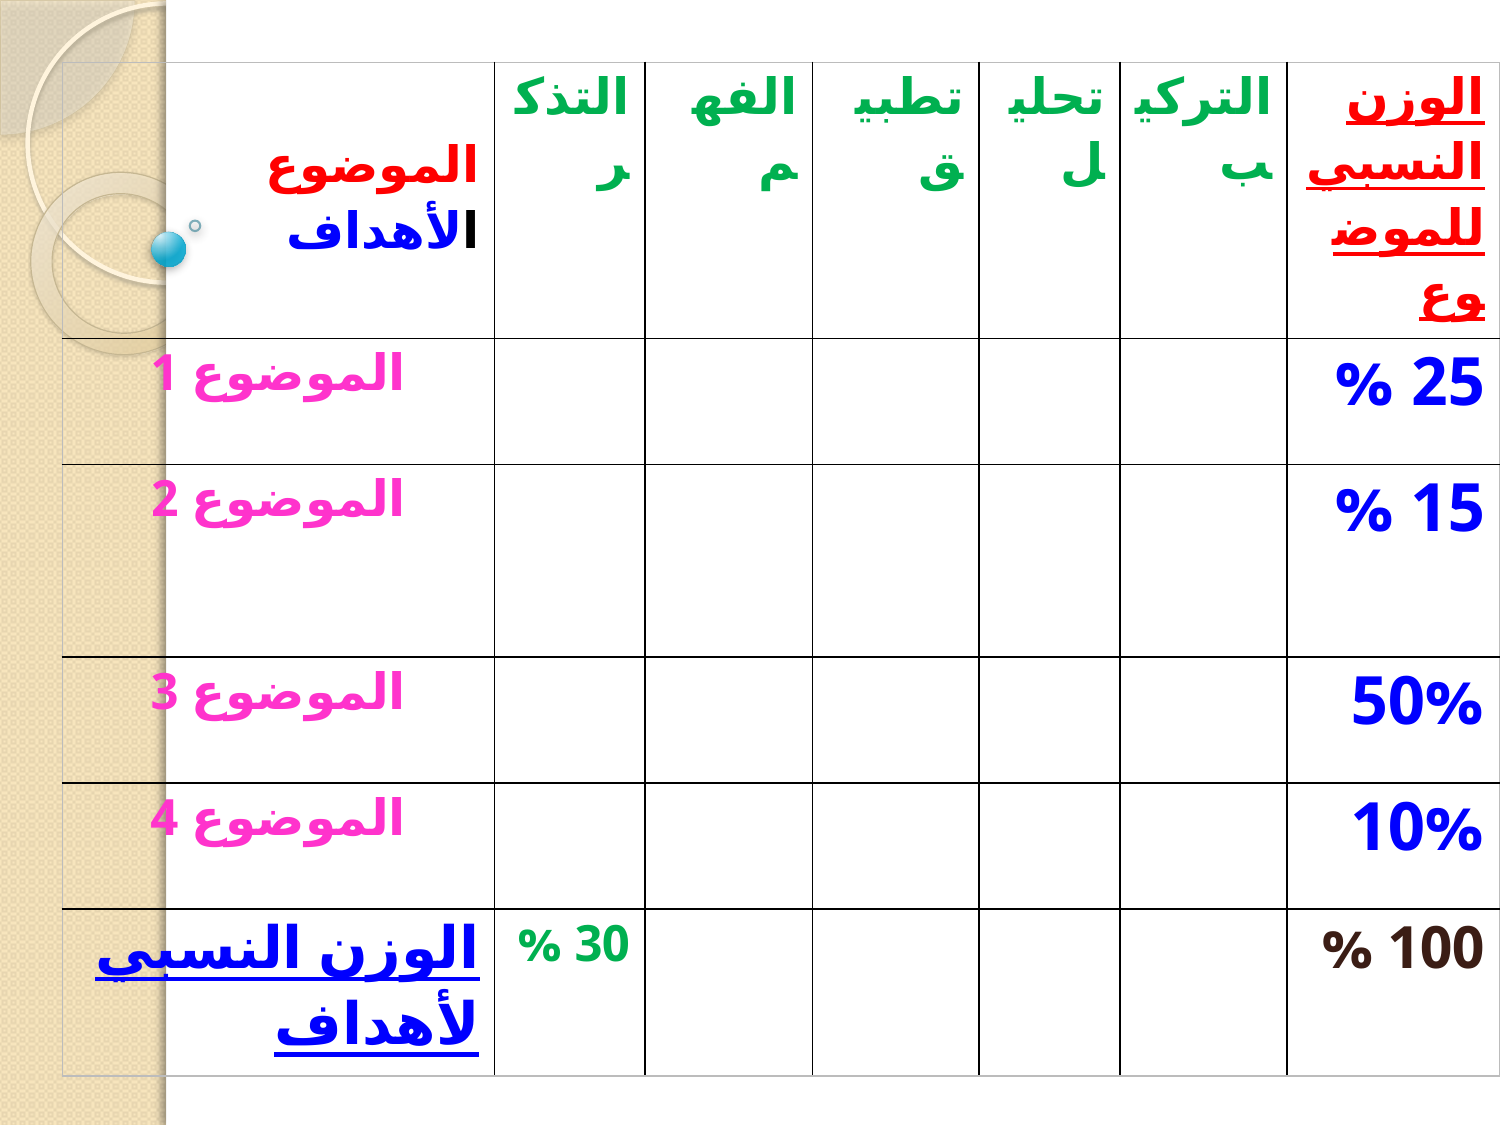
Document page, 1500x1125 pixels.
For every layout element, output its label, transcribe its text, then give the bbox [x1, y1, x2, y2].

table_cell الموضوع 4 [63, 784, 494, 908]
table_cell [646, 910, 812, 1075]
table_cell [646, 465, 812, 656]
table_header تحليل [980, 63, 1119, 338]
table_cell [813, 465, 978, 656]
table_cell [495, 339, 644, 464]
table_cell [1121, 465, 1286, 656]
table_cell [813, 658, 978, 782]
table_cell الموضوع 3 [63, 658, 494, 782]
table_cell [1121, 339, 1286, 464]
table_cell 10% [1288, 784, 1499, 908]
table_cell 50% [1288, 658, 1499, 782]
table_cell [980, 339, 1119, 464]
table_cell 25 % [1288, 339, 1499, 464]
table_cell 100 % [1288, 910, 1499, 1075]
table_cell الموضوع 1 [63, 339, 494, 464]
table_header تطبيق [813, 63, 978, 338]
table_cell [813, 784, 978, 908]
table_cell [980, 784, 1119, 908]
table_cell [495, 465, 644, 656]
table_cell [495, 658, 644, 782]
table_cell [1121, 784, 1286, 908]
table_cell 30 % [495, 910, 644, 1075]
table_cell 15 % [1288, 465, 1499, 656]
table_cell [495, 784, 644, 908]
table_header الموضوع الأهداف [63, 63, 494, 338]
table_cell [980, 658, 1119, 782]
table_cell [1121, 910, 1286, 1075]
table_cell [813, 910, 978, 1075]
table_cell [646, 784, 812, 908]
table_cell [980, 465, 1119, 656]
table_cell [646, 658, 812, 782]
table_header التذكر [495, 63, 644, 338]
table_header الوزن النسبي للموضوع [1288, 63, 1499, 338]
table_cell [980, 910, 1119, 1075]
table_cell الموضوع 2 [63, 465, 494, 656]
table_header التركيب [1121, 63, 1286, 338]
table_cell [813, 339, 978, 464]
table_cell [646, 339, 812, 464]
table_cell [1121, 658, 1286, 782]
table_header الفهم [646, 63, 812, 338]
table_cell الوزن النسبي لأهداف [63, 910, 494, 1075]
